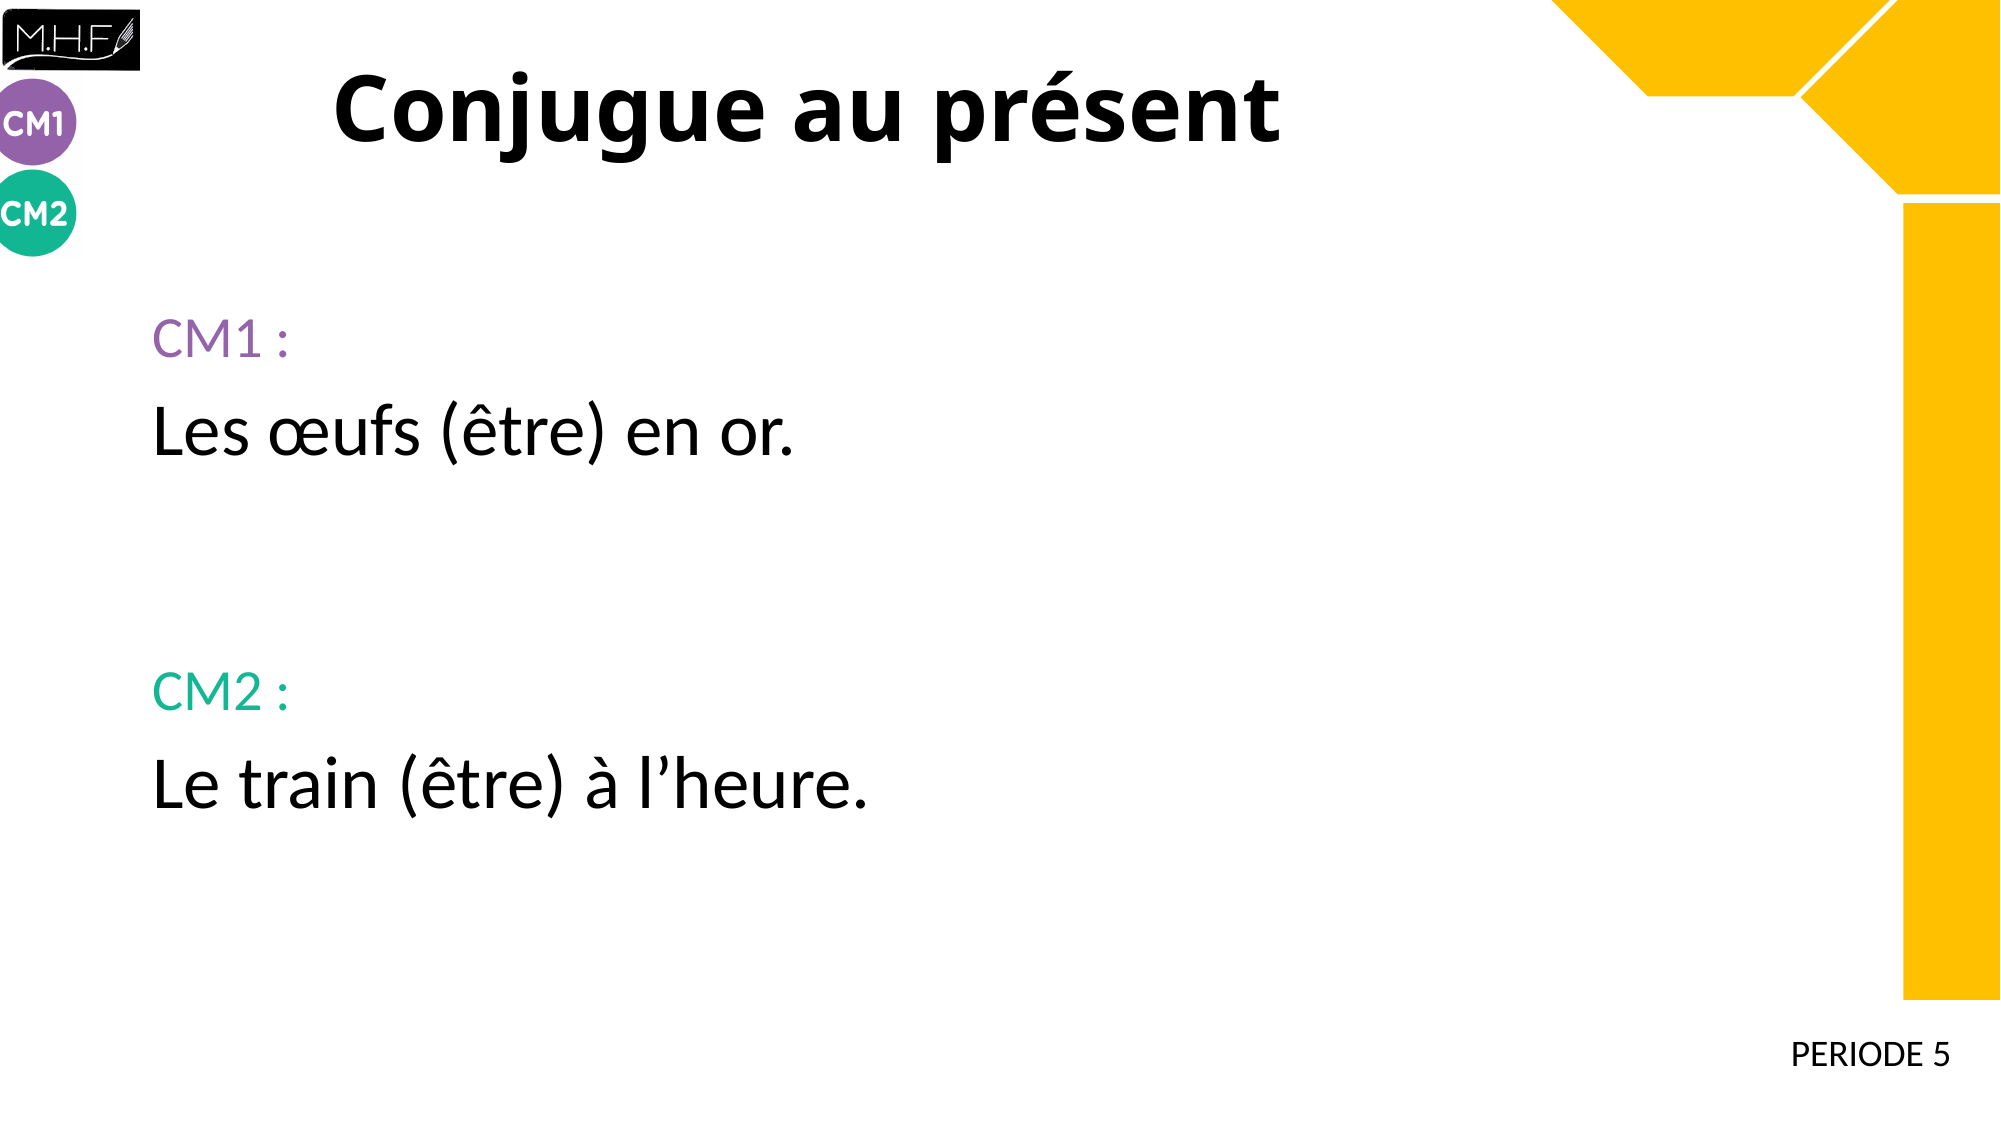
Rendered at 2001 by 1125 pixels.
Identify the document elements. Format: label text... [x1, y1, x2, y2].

text_box PERIODE 5 [1362, 1021, 1967, 1082]
text_box [1902, 202, 2000, 1001]
title Conjugue au présent [316, 3, 1863, 221]
list CM1 : Les œufs (être) en or. CM2 : Le train (être) à l’heure. [137, 299, 1863, 1014]
text_box [1799, 0, 2000, 196]
picture [0, 7, 140, 259]
text_box [1549, 0, 1892, 98]
